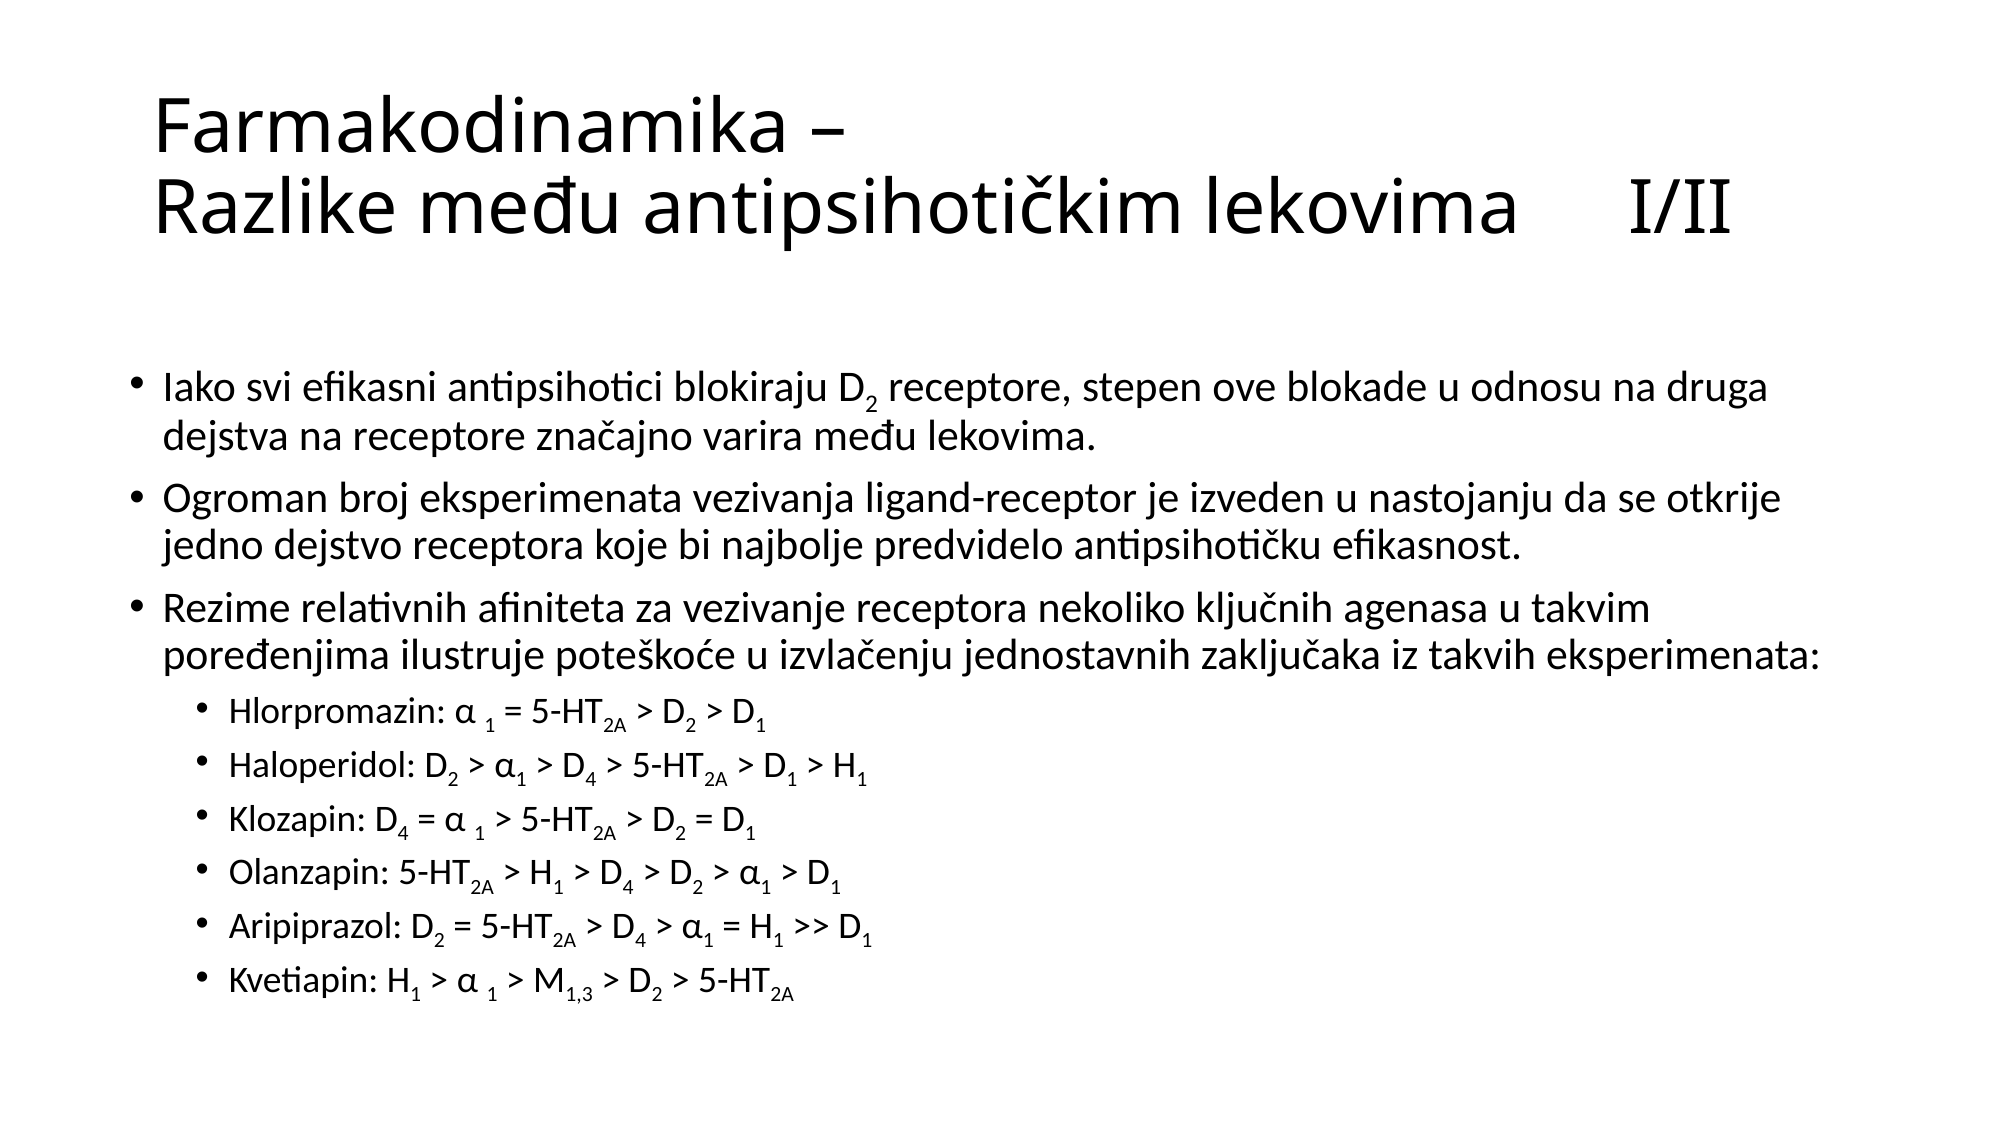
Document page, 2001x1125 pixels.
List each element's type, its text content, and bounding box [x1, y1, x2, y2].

list Iako svi efikasni antipsihotici blokiraju D2 receptore, stepen ove blokade u odnosu na druga dejstva na receptore značajno varira među lekovima. Ogroman broj eksperimenata vezivanja ligand-receptor je izveden u nastojanju da se otkrije jedno dejstvo receptora koje bi najbolje predvidelo antipsihotičku efikasnost. Rezime relativnih afiniteta za vezivanje receptora nekoliko ključnih agenasa u takvim poređenjima ilustruje poteškoće u izvlačenju jednostavnih zaključaka iz takvih eksperimenata: Hlorpromazin: α 1 = 5-HT2A > D2 > D1 Haloperidol: D2 > α1 > D4 > 5-HT2A > D1 > H1 Klozapin: D4 = α 1 > 5-HT2A > D2 = D1 Olanzapin: 5-HT2A > H1 > D4 > D2 > α1 > D1 Aripiprazol: D2 = 5-HT2A > D4 > α1 = H1 >> D1 Kvetiapin: H1 > α 1 > M1,3 > D2 > 5-HT2A [114, 351, 1840, 1066]
title Farmakodinamika – Razlike među antipsihotičkim lekovima I/II [137, 59, 1863, 278]
